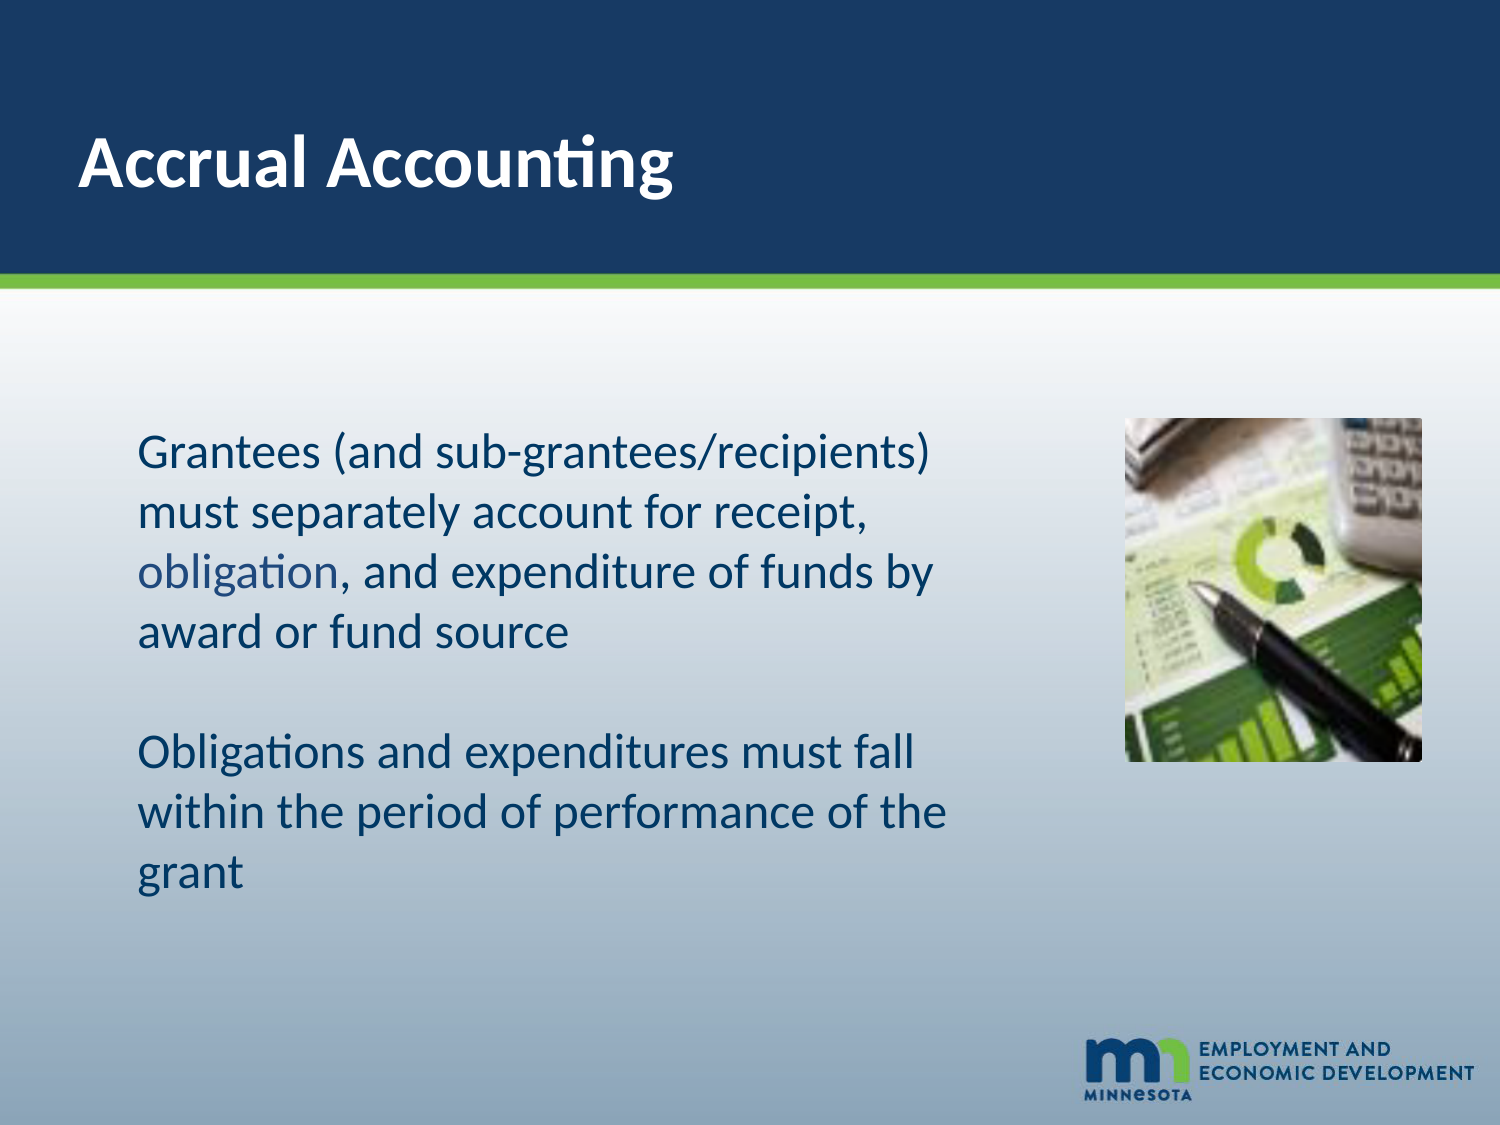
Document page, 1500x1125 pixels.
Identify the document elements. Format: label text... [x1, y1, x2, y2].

picture [0, 0, 1500, 1125]
list Grantees (and sub-grantees/recipients) must separately account for receipt, obligation, and expenditure of funds by award or fund source Obligations and expenditures must fall within the period of performance of the grant [137, 418, 963, 949]
title Accrual Accounting [78, 112, 729, 204]
